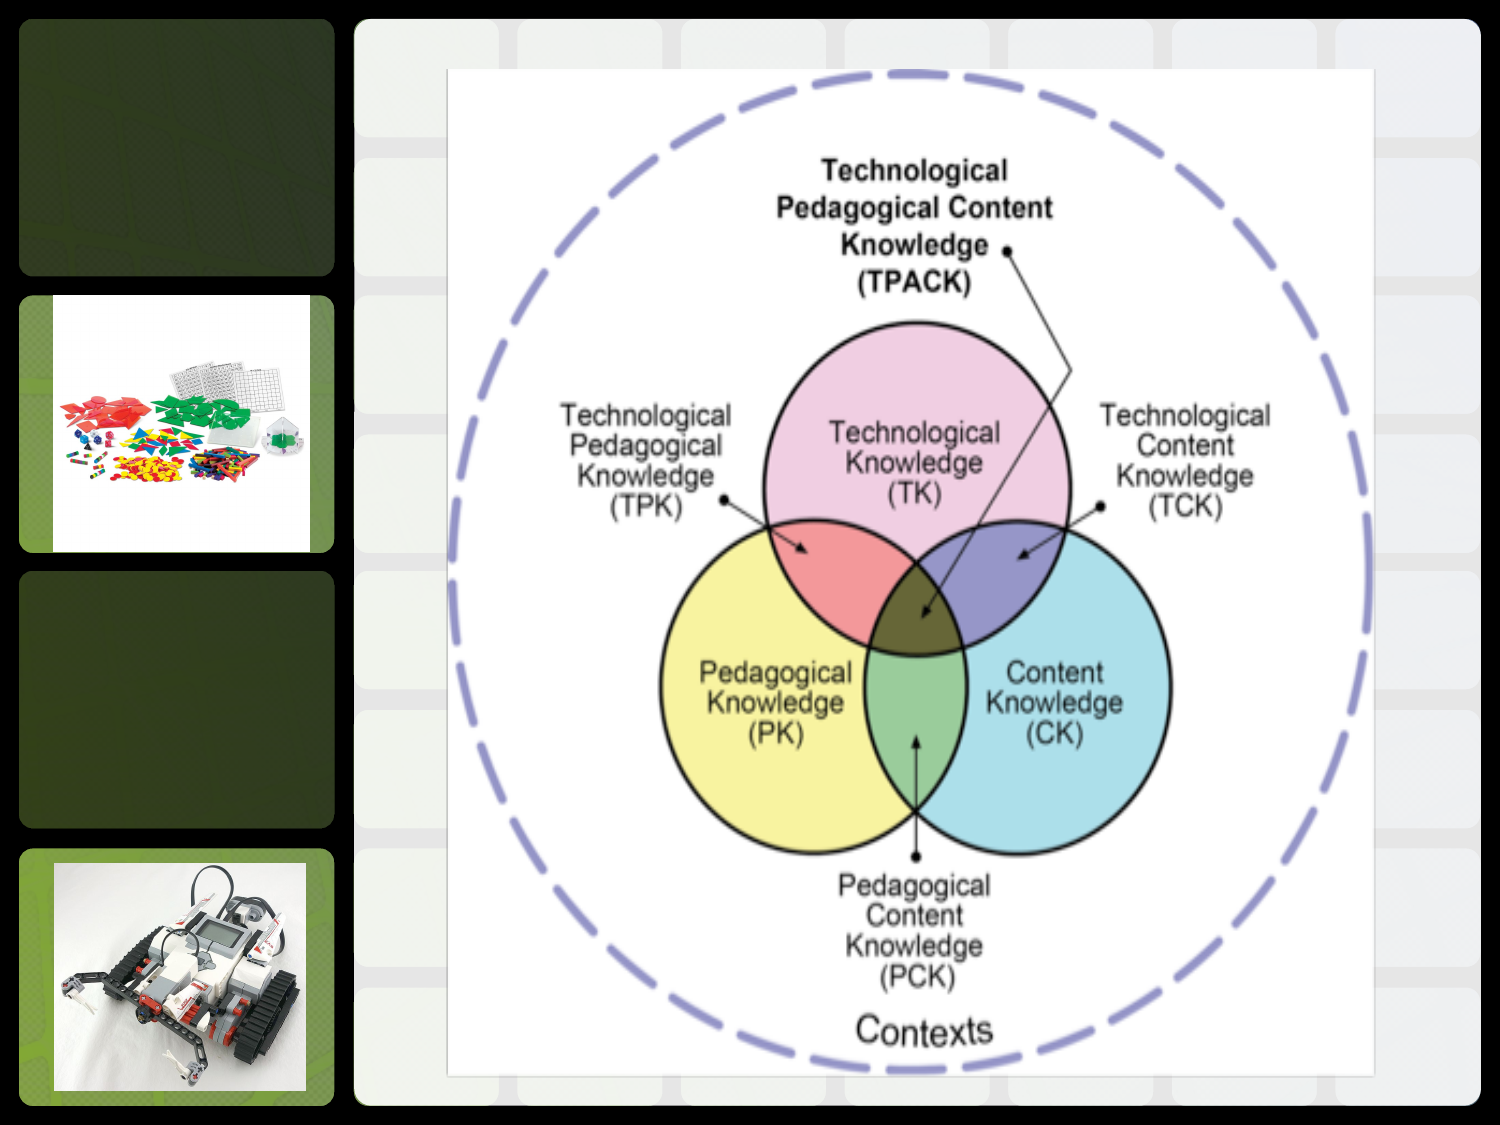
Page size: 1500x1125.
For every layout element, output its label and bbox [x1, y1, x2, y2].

picture [363, 69, 1500, 1083]
picture [19, 295, 334, 553]
picture [19, 19, 334, 276]
picture [19, 849, 334, 1106]
picture [19, 571, 334, 828]
